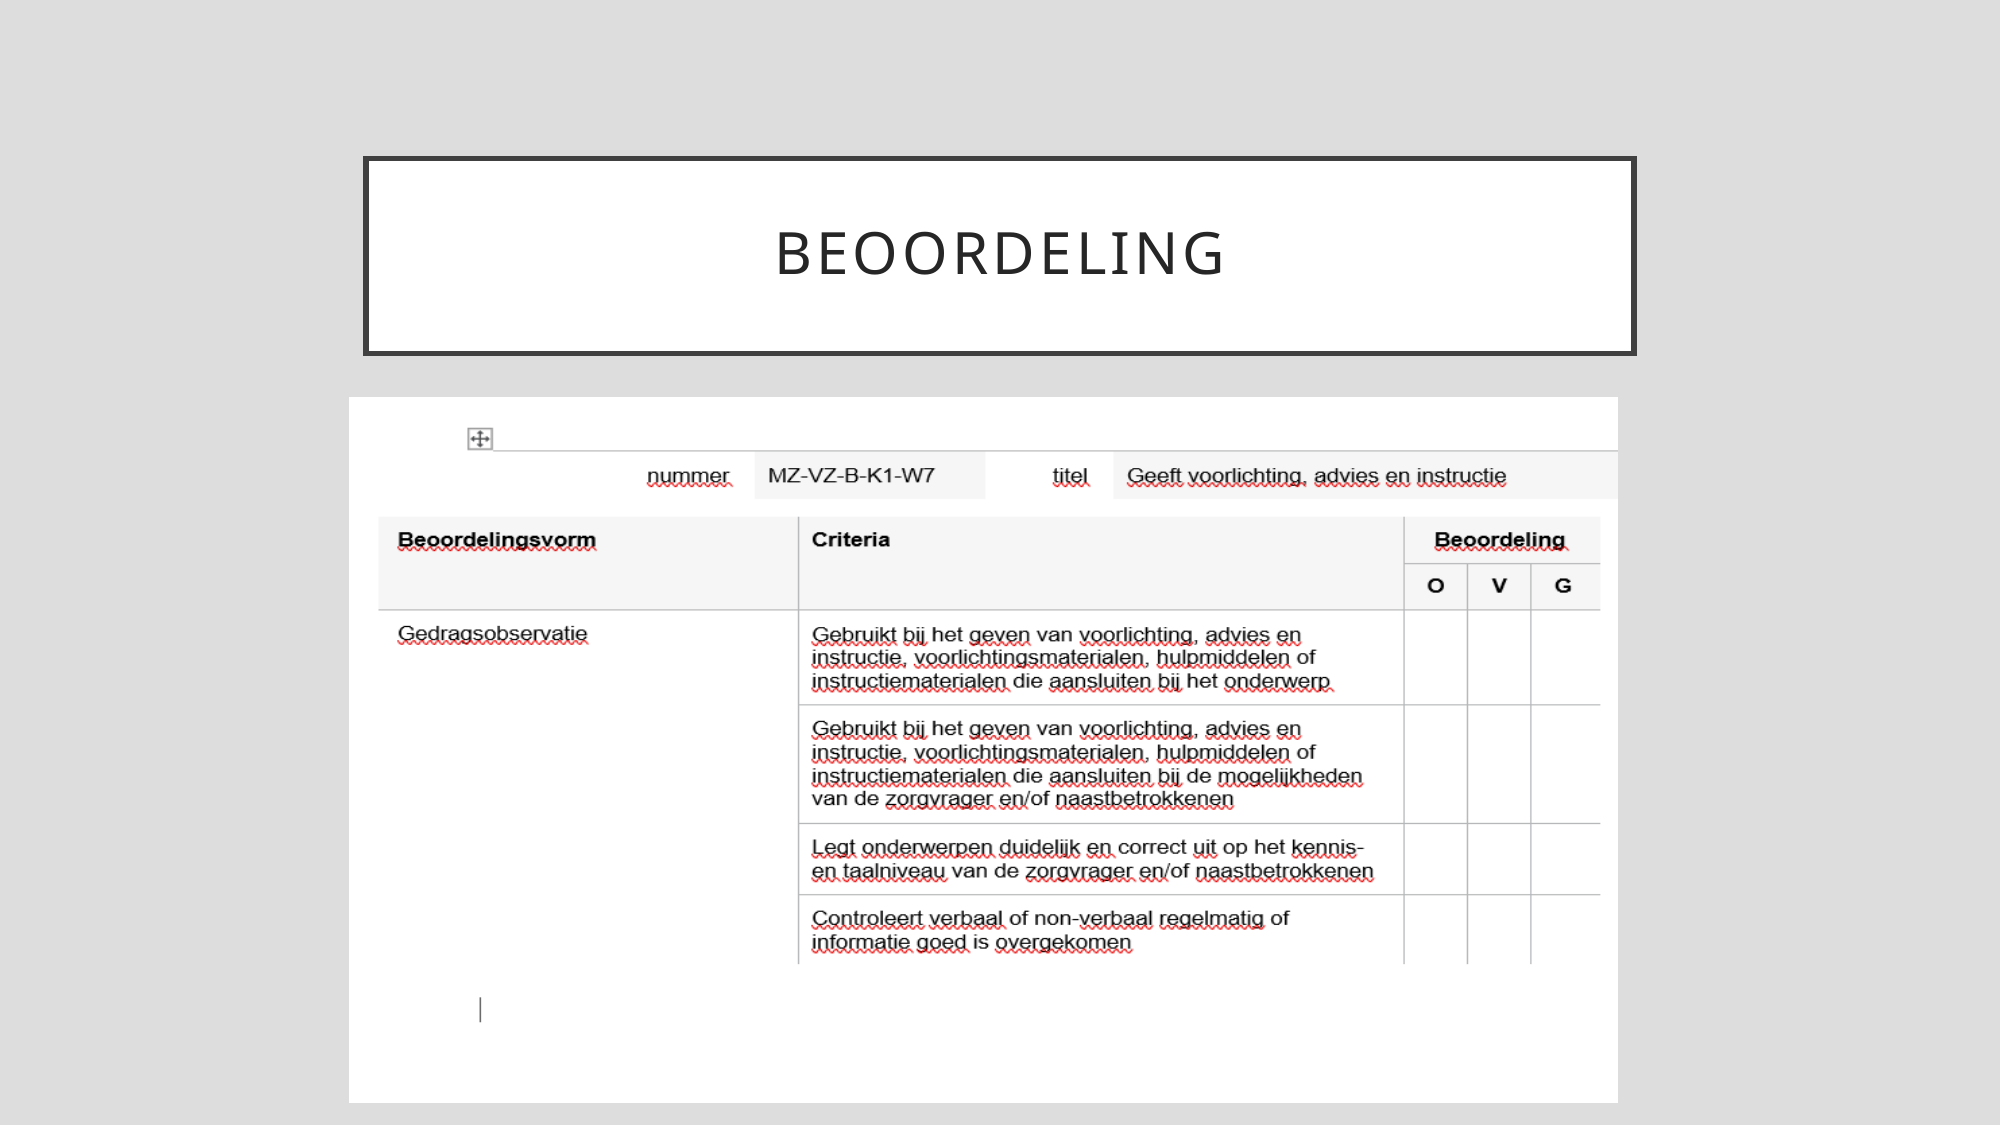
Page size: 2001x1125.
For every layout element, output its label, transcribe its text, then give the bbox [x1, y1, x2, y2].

picture [349, 397, 1618, 1103]
title beoordeling [363, 156, 1637, 356]
